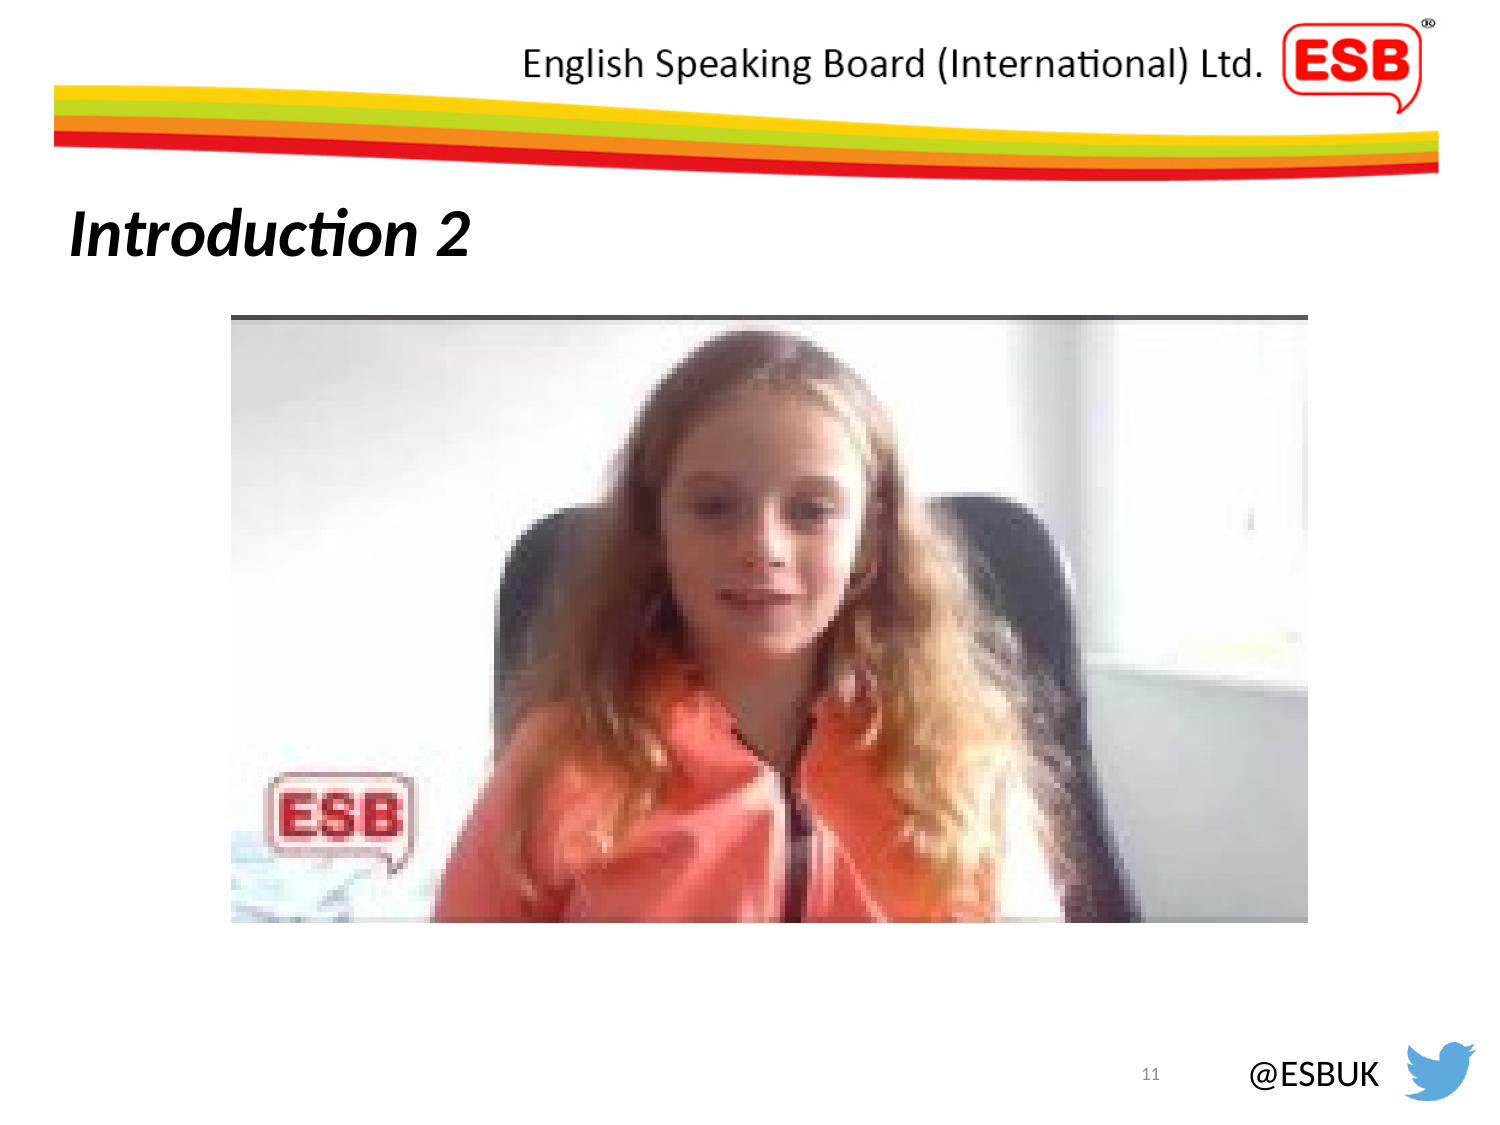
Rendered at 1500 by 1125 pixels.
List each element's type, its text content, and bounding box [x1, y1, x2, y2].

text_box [230, 314, 1309, 924]
slide_number 11 [930, 1042, 1176, 1103]
picture [0, 0, 1500, 189]
picture [1404, 1042, 1476, 1101]
title Introduction 2 [53, 125, 1347, 343]
